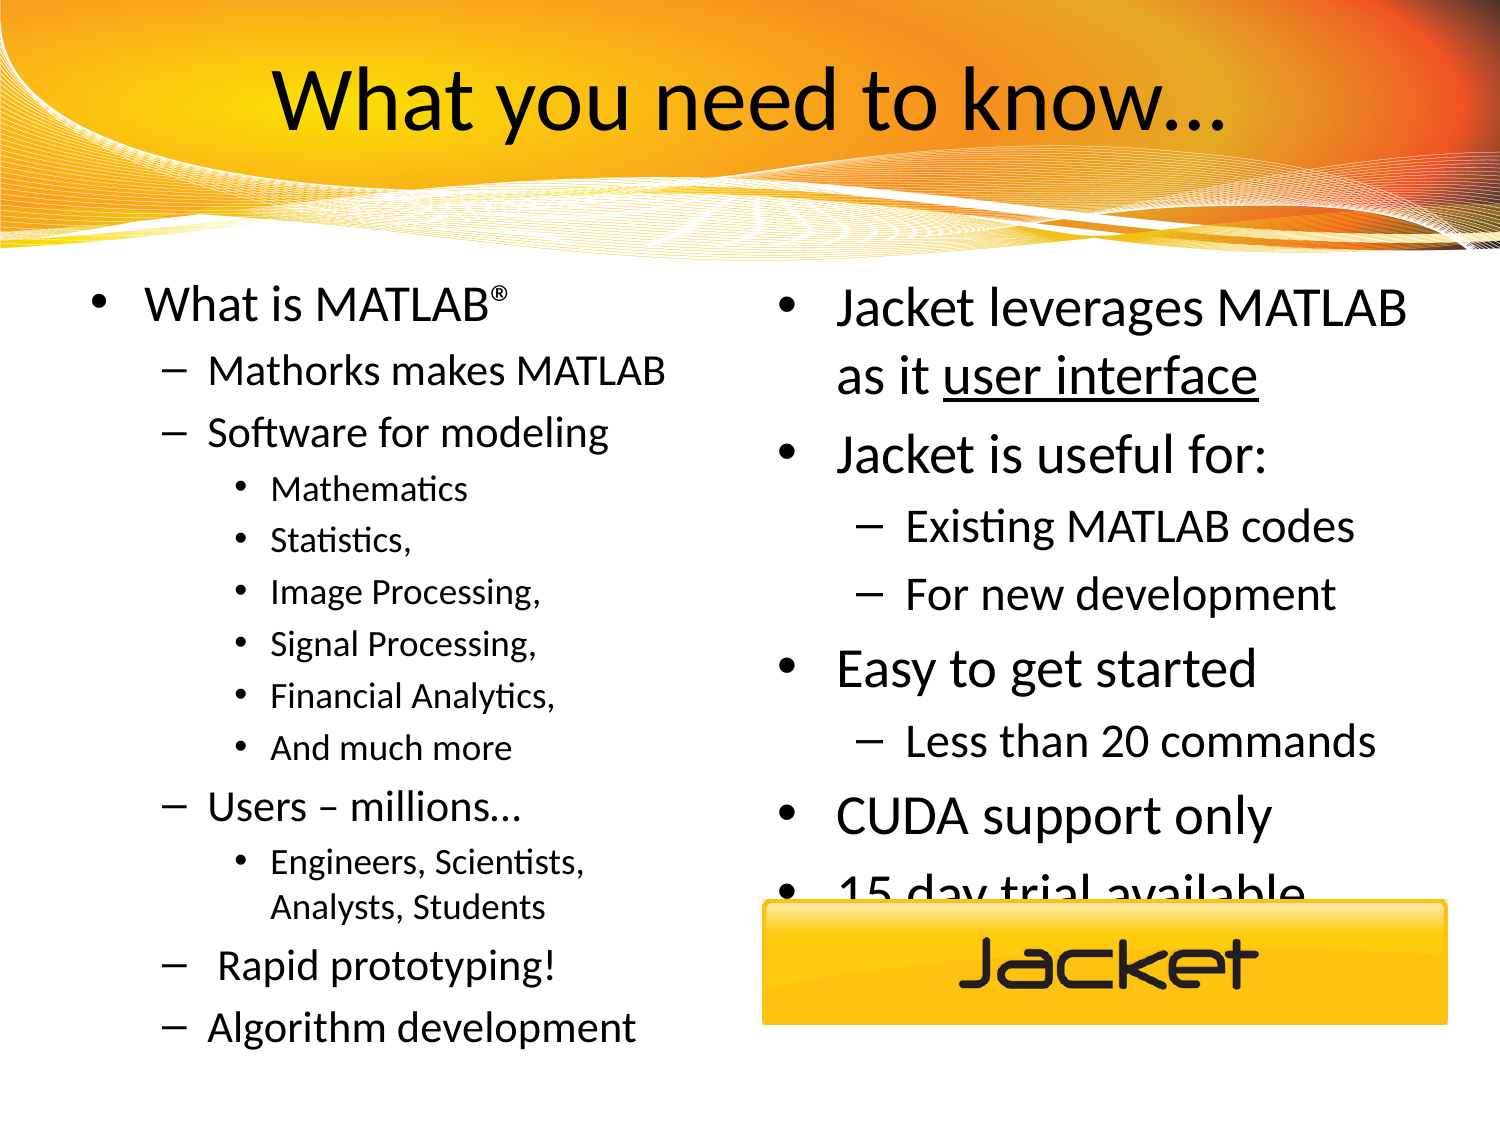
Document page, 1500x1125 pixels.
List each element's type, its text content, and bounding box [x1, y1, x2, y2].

list Jacket leverages MATLAB as it user interface Jacket is useful for: Existing MATLAB codes For new development Easy to get started Less than 20 commands CUDA support only 15 day trial available [762, 262, 1425, 899]
title What you need to know… [75, 0, 1425, 188]
picture [0, 0, 1500, 1125]
list What is MATLAB® Mathorks makes MATLAB Software for modeling Mathematics Statistics, Image Processing, Signal Processing, Financial Analytics, And much more Users – millions… Engineers, Scientists, Analysts, Students Rapid prototyping! Algorithm development [75, 262, 738, 1063]
